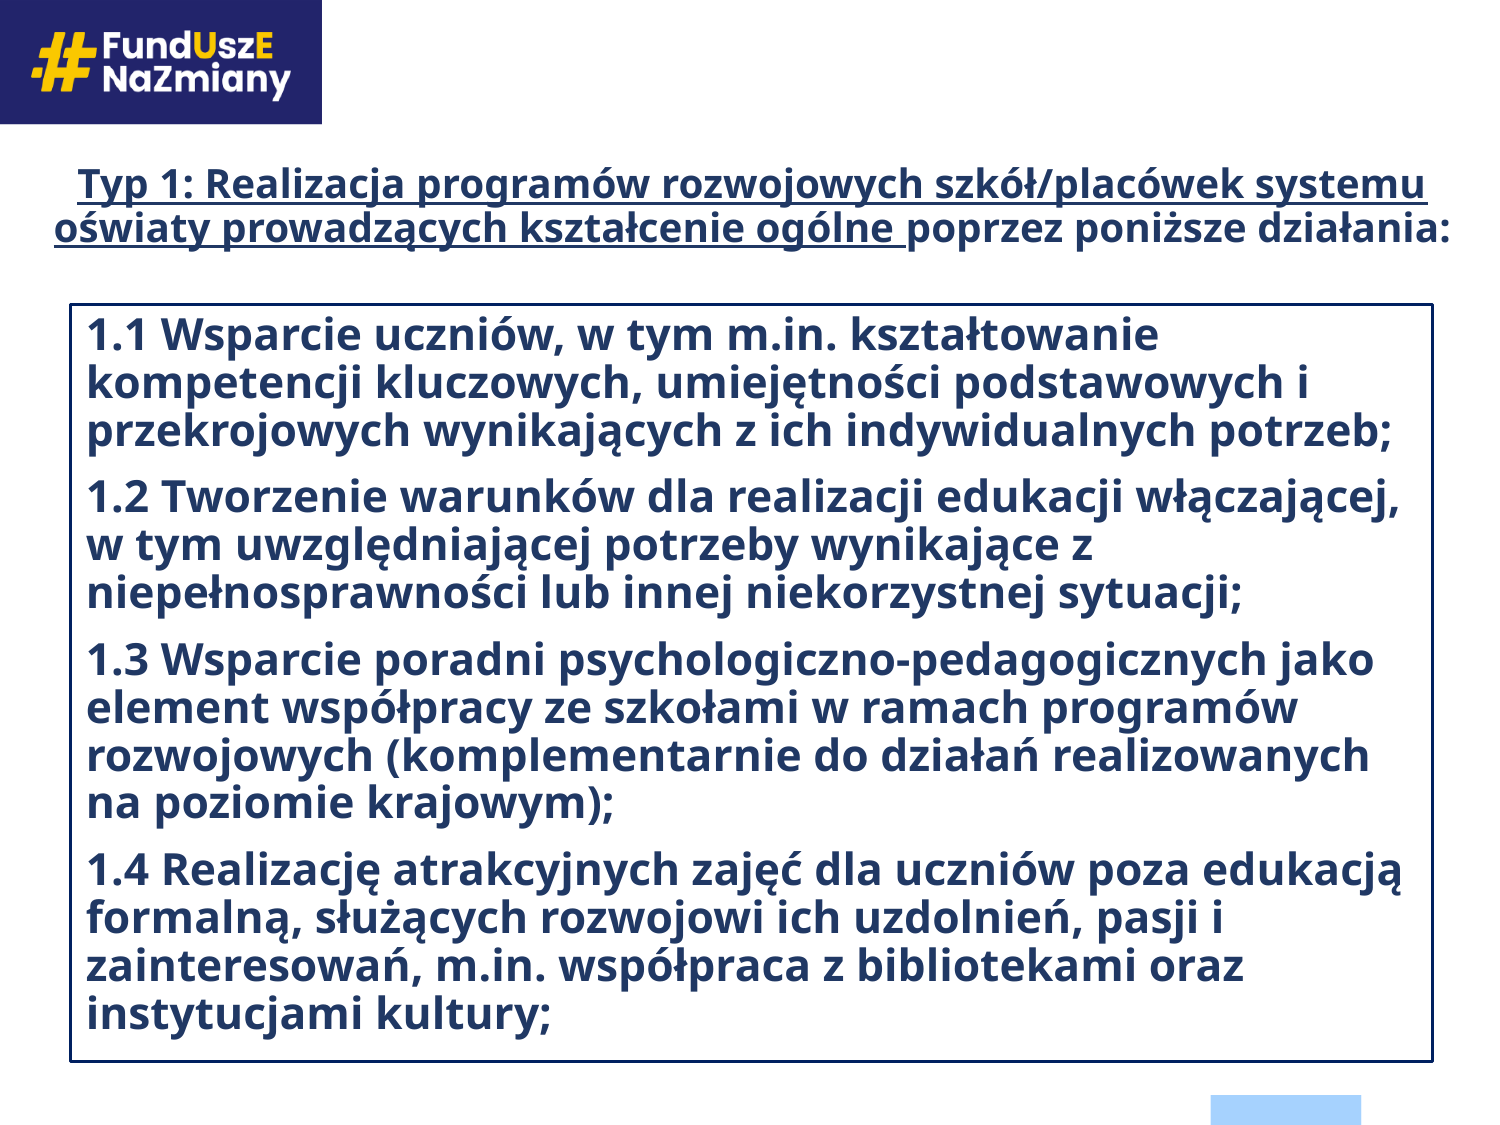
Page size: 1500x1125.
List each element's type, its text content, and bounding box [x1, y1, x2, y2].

title Typ 1: Realizacja programów rozwojowych szkół/placówek systemu oświaty prowadzących kształcenie ogólne poprzez poniższe działania: [31, 134, 1474, 280]
picture [0, 0, 1500, 1125]
list 1.1 Wsparcie uczniów, w tym m.in. kształtowanie kompetencji kluczowych, umiejętności podstawowych i przekrojowych wynikających z ich indywidualnych potrzeb; 1.2 Tworzenie warunków dla realizacji edukacji włączającej, w tym uwzględniającej potrzeby wynikające z niepełnosprawności lub innej niekorzystnej sytuacji; 1.3 Wsparcie poradni psychologiczno-pedagogicznych jako element współpracy ze szkołami w ramach programów rozwojowych (komplementarnie do działań realizowanych na poziomie krajowym); 1.4 Realizację atrakcyjnych zajęć dla uczniów poza edukacją formalną, służących rozwojowi ich uzdolnień, pasji i zainteresowań, m.in. współpraca z bibliotekami oraz instytucjami kultury; [70, 304, 1433, 1062]
